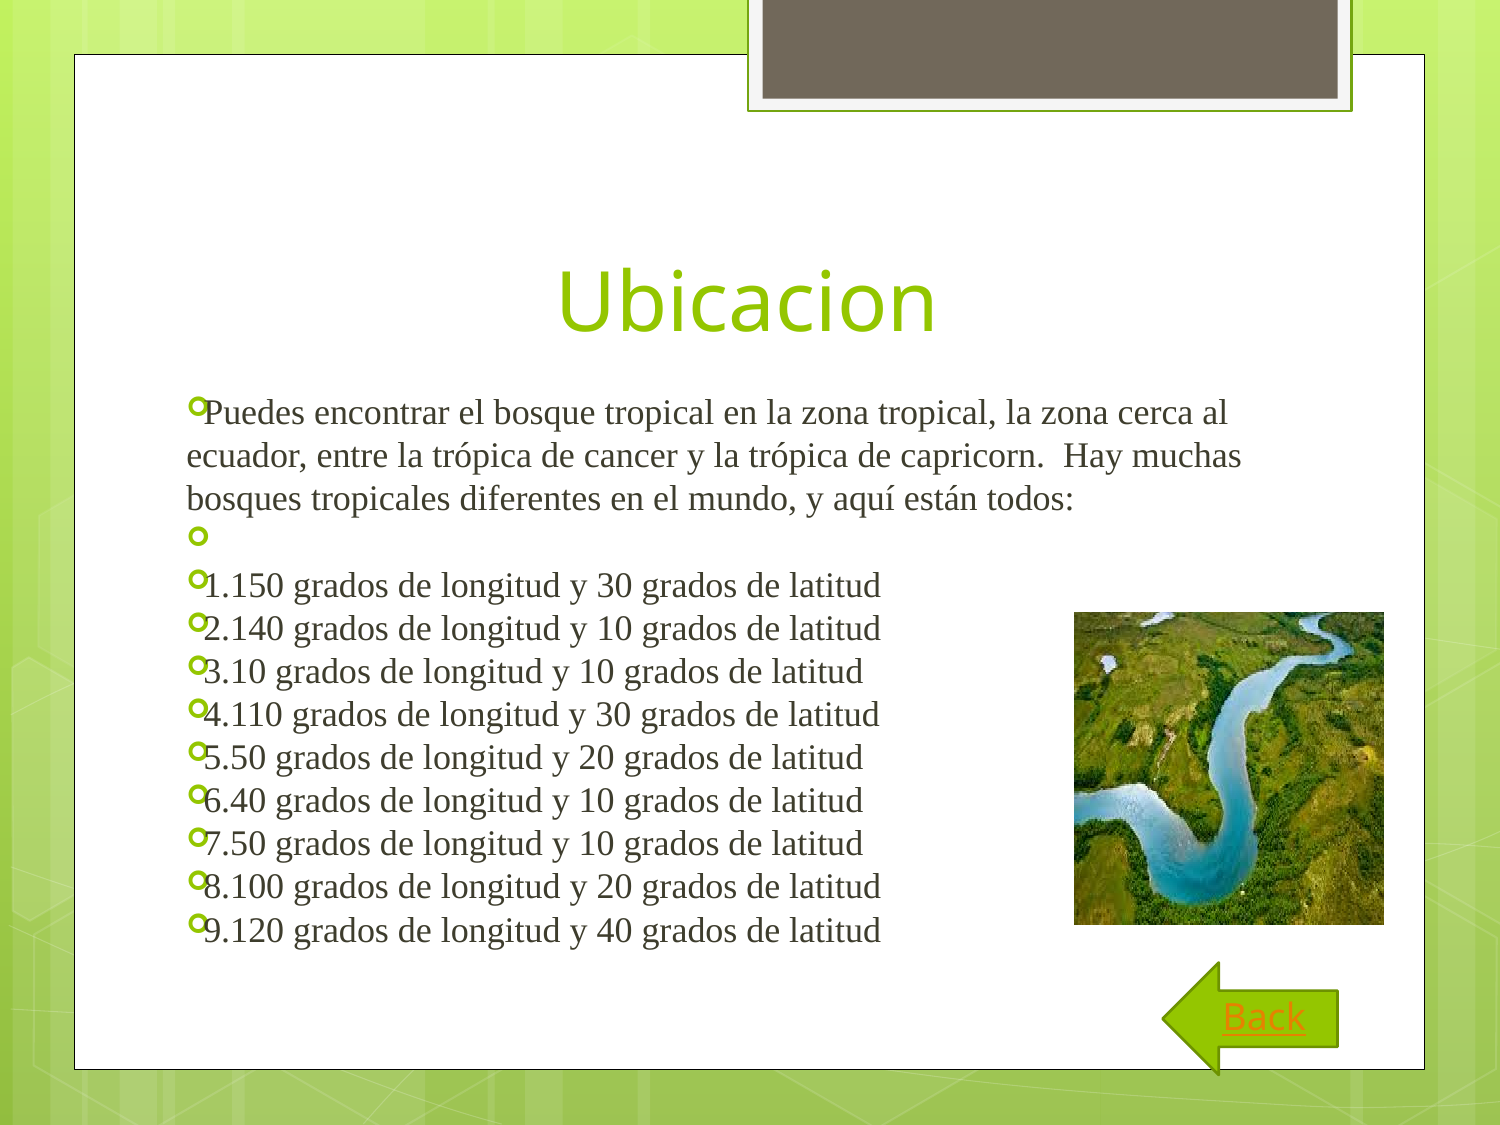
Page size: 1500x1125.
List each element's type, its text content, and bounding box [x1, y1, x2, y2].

list Puedes encontrar el bosque tropical en la zona tropical, la zona cerca al ecuador, entre la trópica de cancer y la trópica de capricorn. Hay muchas bosques tropicales diferentes en el mundo, y aquí están todos: 1.150 grados de longitud y 30 grados de latitud 2.140 grados de longitud y 10 grados de latitud 3.10 grados de longitud y 10 grados de latitud 4.110 grados de longitud y 30 grados de latitud 5.50 grados de longitud y 20 grados de latitud 6.40 grados de longitud y 10 grados de latitud 7.50 grados de longitud y 10 grados de latitud 8.100 grados de longitud y 20 grados de latitud 9.120 grados de longitud y 40 grados de latitud [171, 381, 1283, 957]
title Ubicacion [171, 168, 1324, 357]
text_box Back [1161, 961, 1339, 1077]
picture [1074, 612, 1384, 926]
